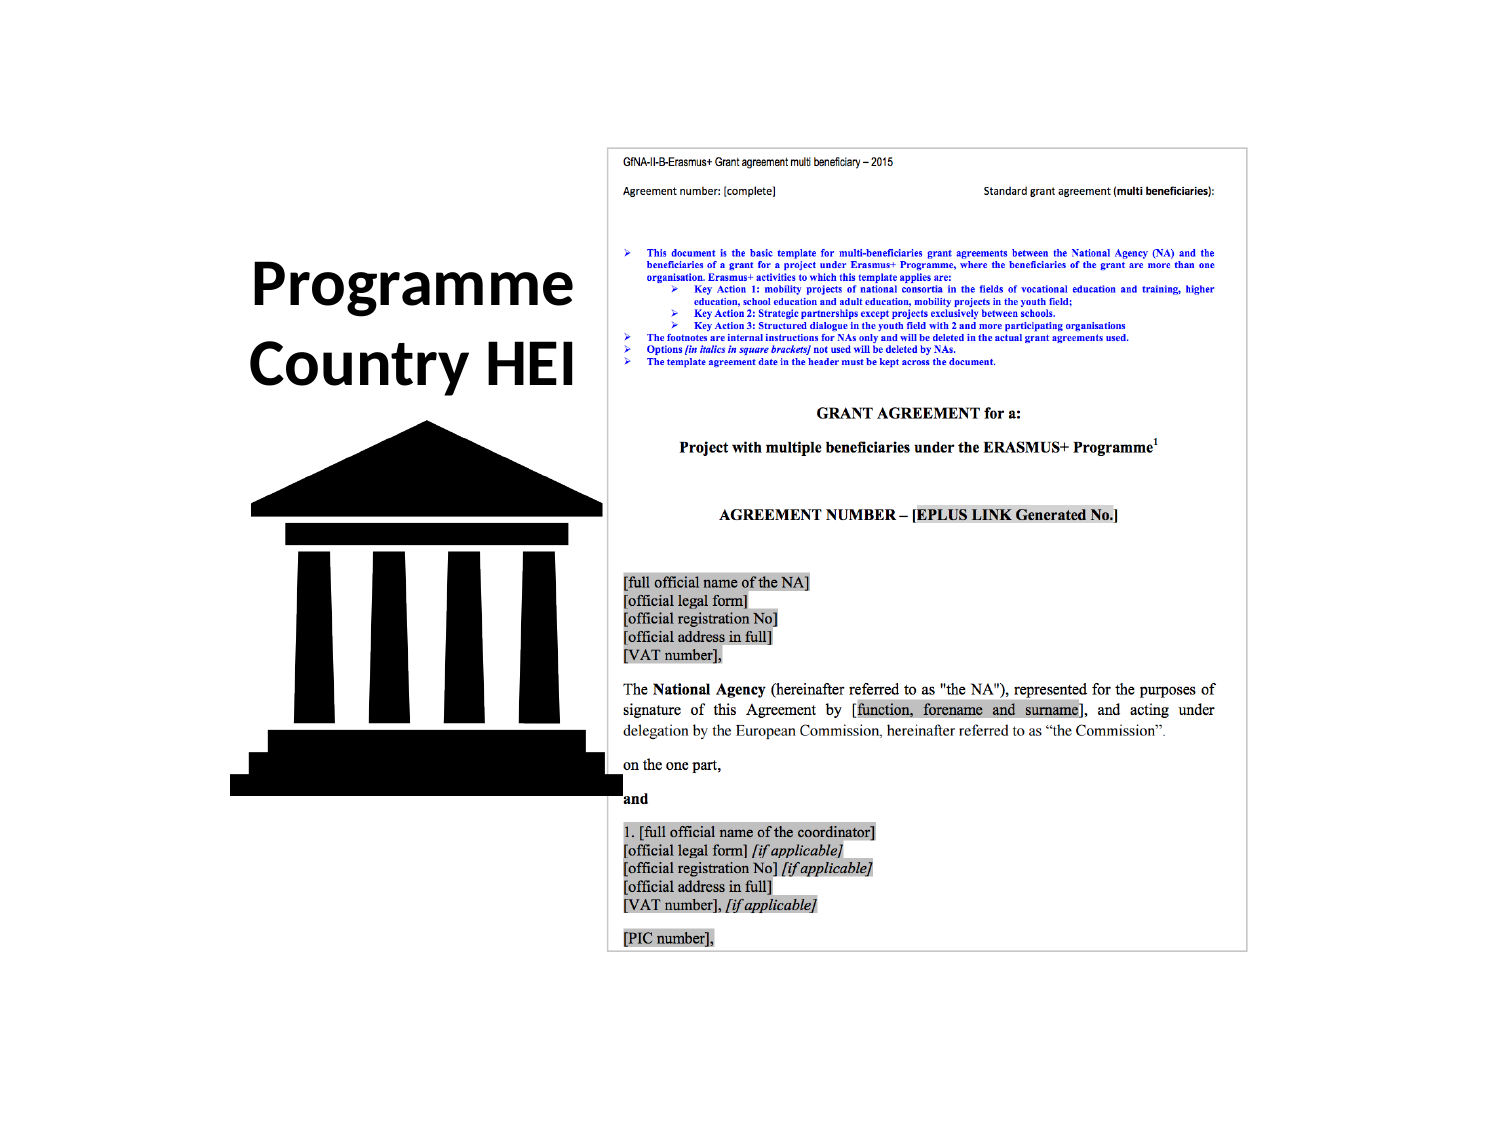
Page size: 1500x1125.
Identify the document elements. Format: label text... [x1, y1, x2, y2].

picture [229, 148, 1247, 951]
text_box Programme Country HEI [206, 231, 603, 407]
